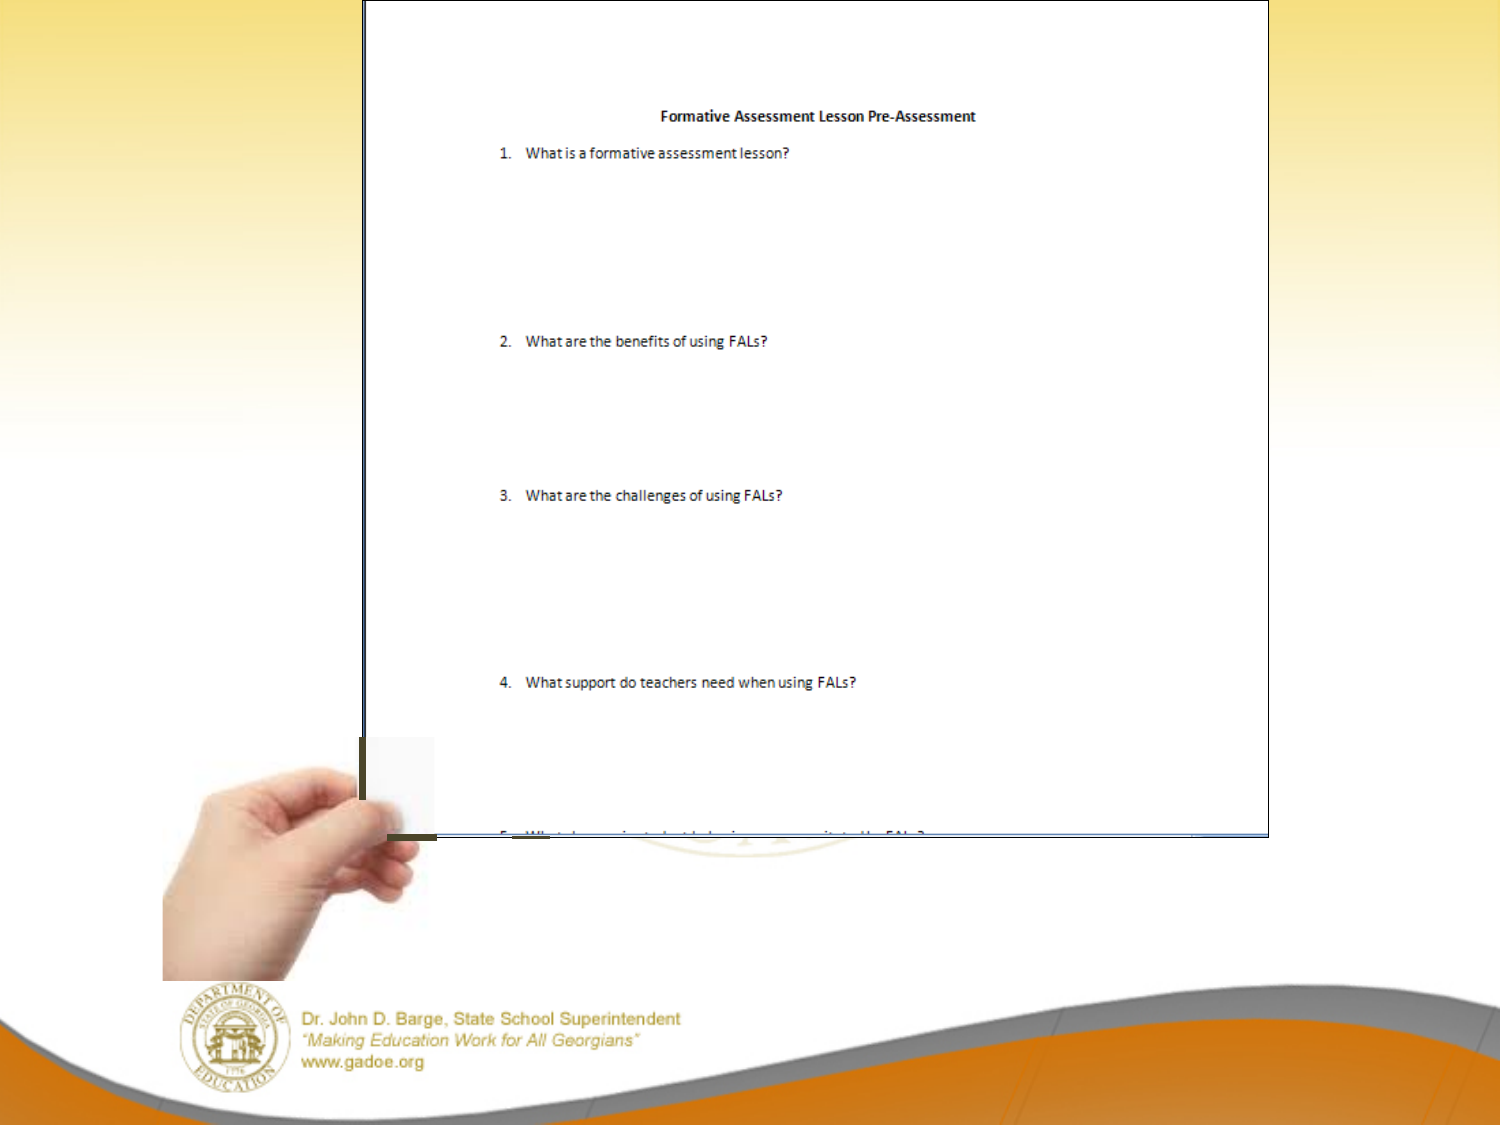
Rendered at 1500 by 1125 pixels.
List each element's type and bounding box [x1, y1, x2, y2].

picture [0, 0, 1500, 1125]
text_box [162, 0, 1269, 981]
